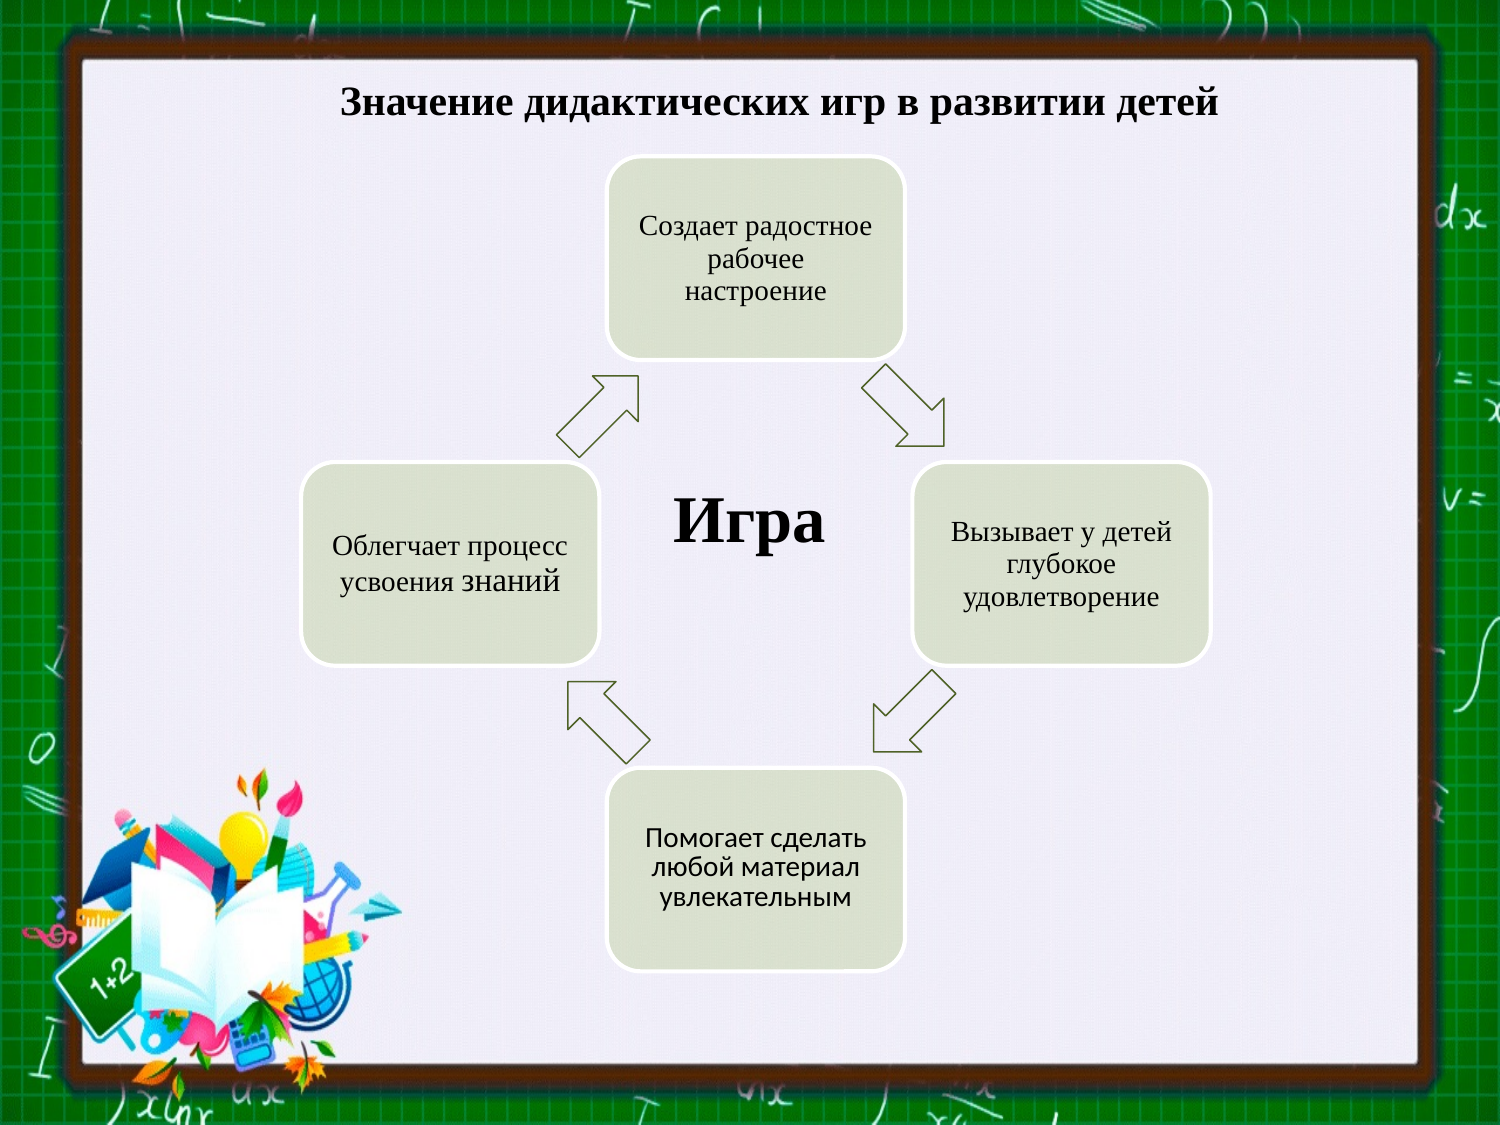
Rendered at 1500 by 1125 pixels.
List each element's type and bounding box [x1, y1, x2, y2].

list [0, 0, 1500, 1125]
text_box [159, 156, 1353, 972]
